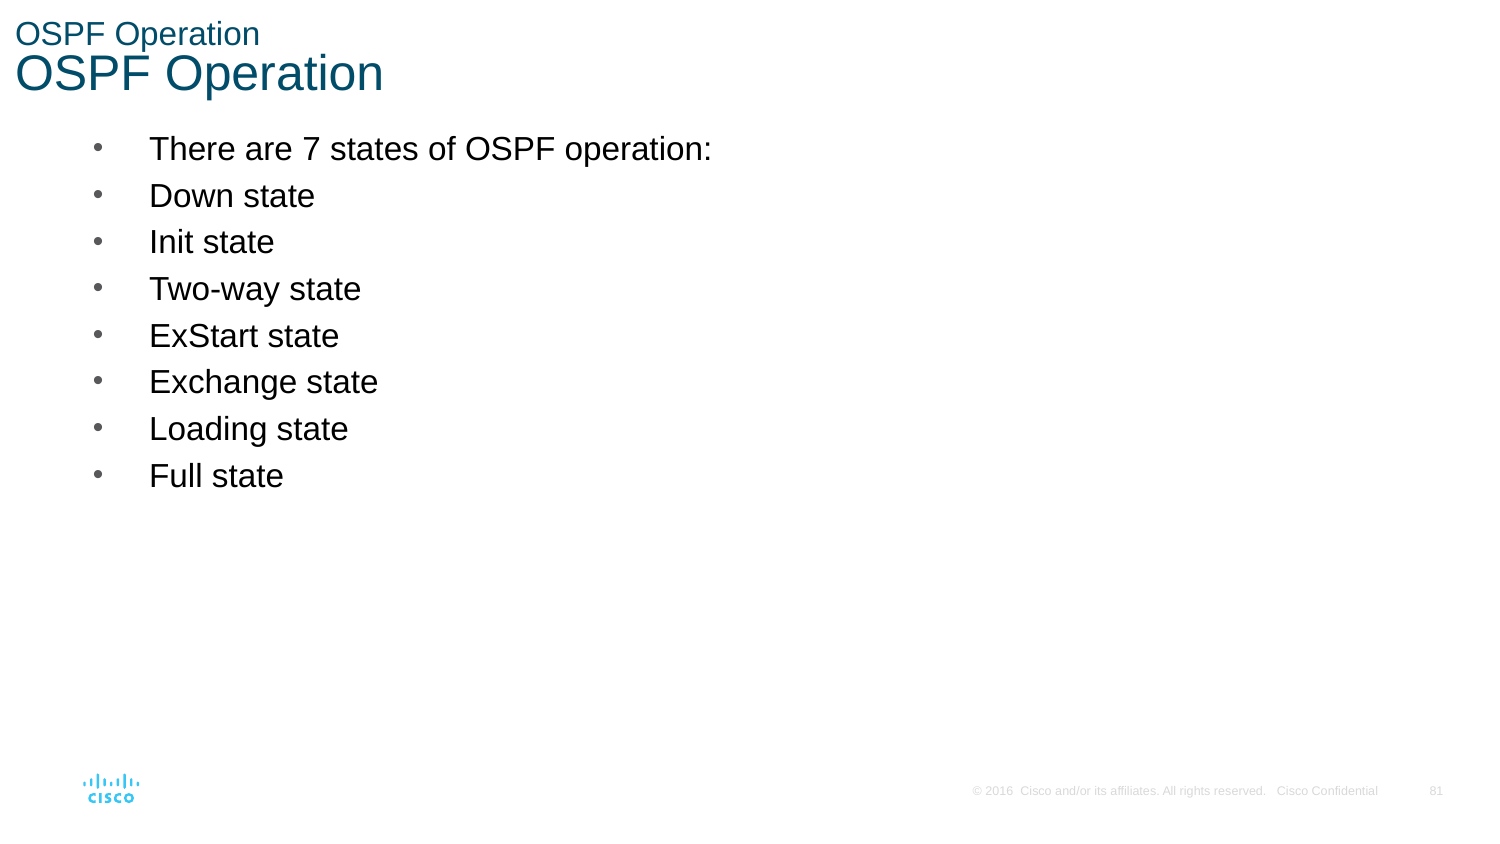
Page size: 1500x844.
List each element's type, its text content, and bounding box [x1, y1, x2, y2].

title OSPF Operation OSPF Operation [0, 0, 1369, 121]
list There are 7 states of OSPF operation: Down state Init state Two-way state ExStart state Exchange state Loading state Full state [77, 120, 1437, 726]
